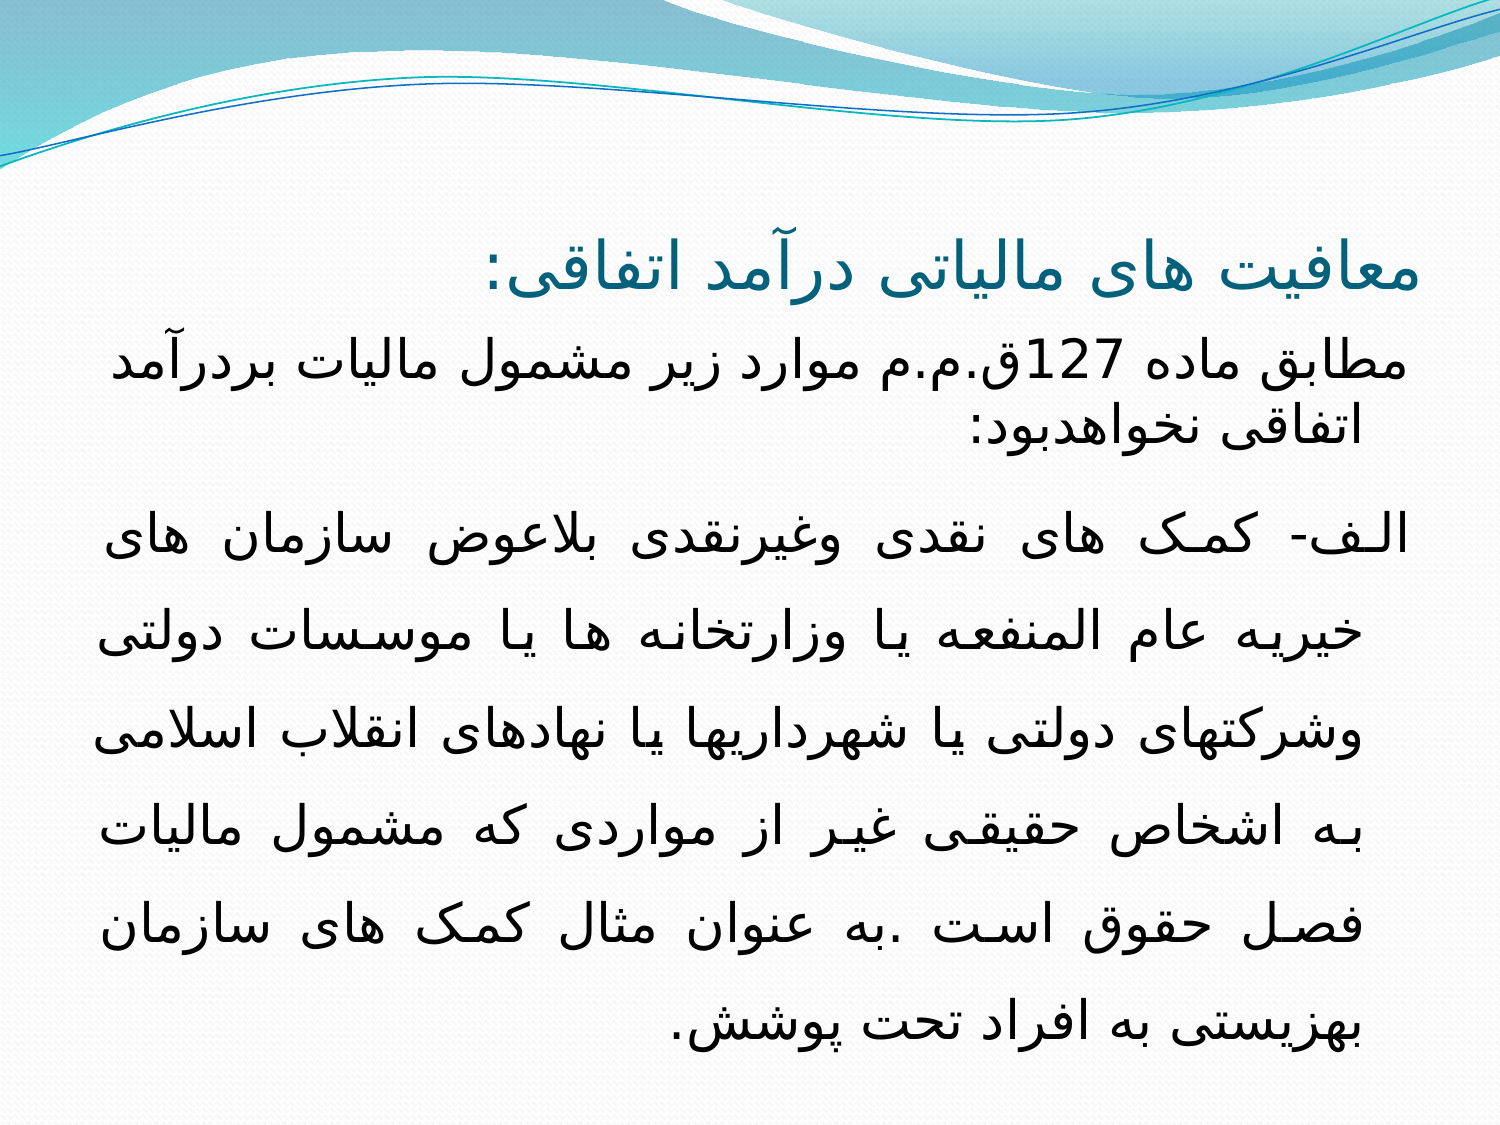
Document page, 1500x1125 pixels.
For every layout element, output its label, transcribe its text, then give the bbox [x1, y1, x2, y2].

title معافیت های مالیاتی درآمد اتفاقی: [75, 115, 1425, 303]
list مطابق ماده 127ق.م.م موارد زیر مشمول مالیات بردرآمد اتفاقی نخواهدبود: الف- کمک های نقدی وغیرنقدی بلاعوض سازمان های خیریه عام المنفعه یا وزارتخانه ها یا موسسات دولتی وشرکتهای دولتی یا شهرداریها یا نهادهای انقلاب اسلامی به اشخاص حقیقی غیر از مواردی که مشمول مالیات فصل حقوق است .به عنوان مثال کمک های سازمان بهزیستی به افراد تحت پوشش. [75, 317, 1425, 1038]
